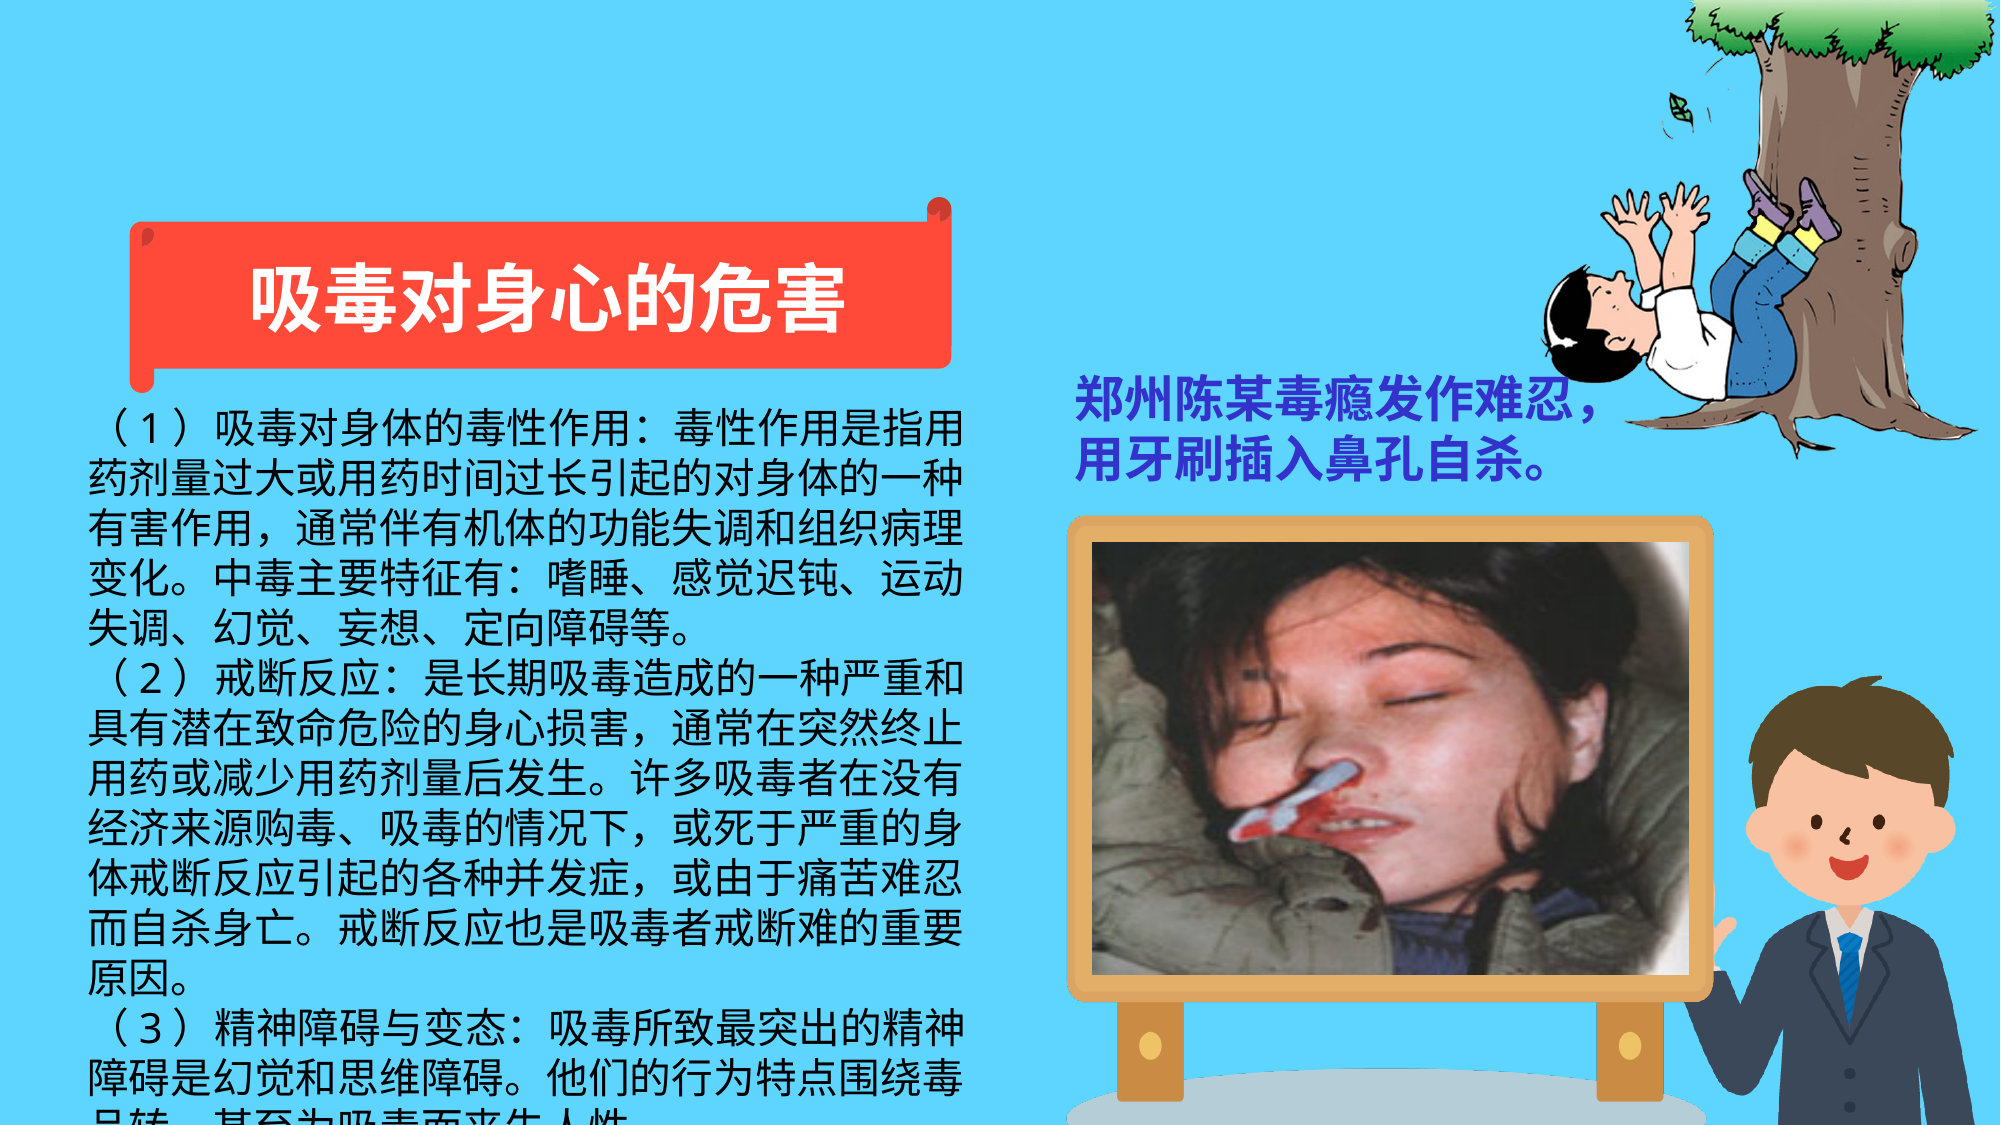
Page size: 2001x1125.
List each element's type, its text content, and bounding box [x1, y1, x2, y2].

list （1）吸毒对身体的毒性作用：毒性作用是指用药剂量过大或用药时间过长引起的对身体的一种有害作用，通常伴有机体的功能失调和组织病理变化。中毒主要特征有：嗜睡、感觉迟钝、运动失调、幻觉、妄想、定向障碍等。 （2）戒断反应：是长期吸毒造成的一种严重和具有潜在致命危险的身心损害，通常在突然终止用药或减少用药剂量后发生。许多吸毒者在没有经济来源购毒、吸毒的情况下，或死于严重的身体戒断反应引起的各种并发症，或由于痛苦难忍而自杀身亡。戒断反应也是吸毒者戒断难的重要原因。 （3）精神障碍与变态：吸毒所致最突出的精神障碍是幻觉和思维障碍。他们的行为特点围绕毒品转，甚至为吸毒而丧失人性。 [72, 394, 997, 1125]
title 吸毒对身心的危害 [40, 253, 1057, 359]
picture [1385, 0, 2000, 343]
picture [1092, 542, 1689, 975]
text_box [997, 343, 2000, 1125]
text_box [128, 196, 953, 253]
text_box [128, 359, 953, 394]
